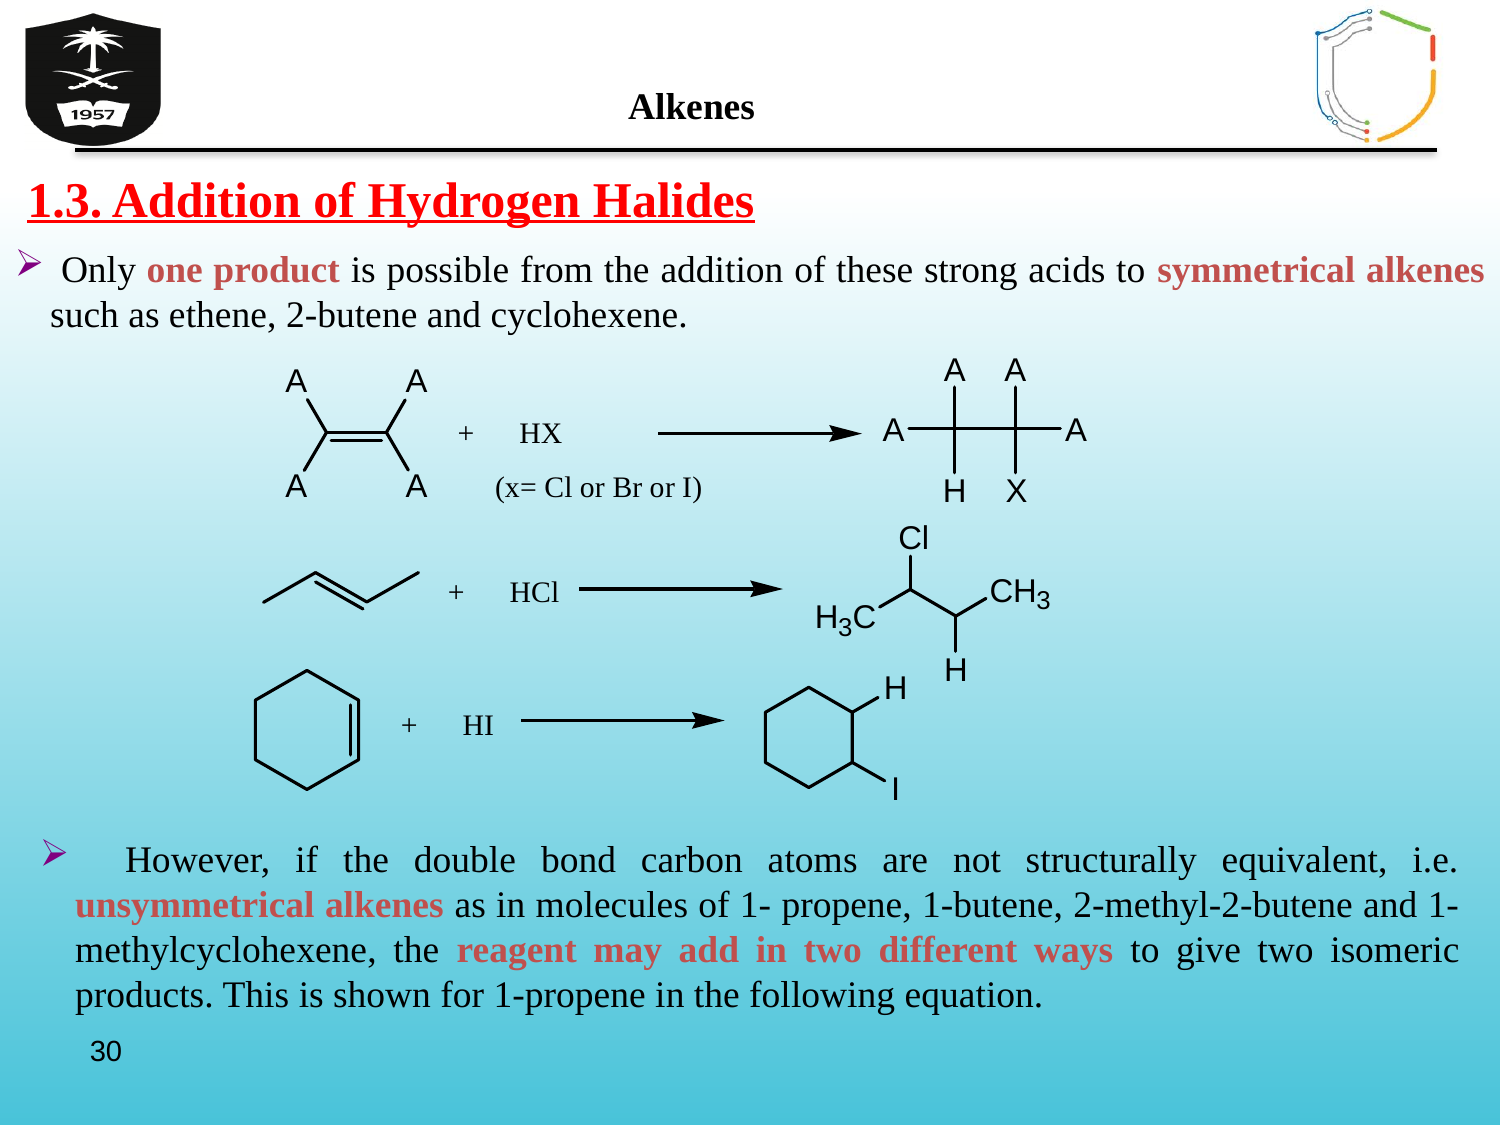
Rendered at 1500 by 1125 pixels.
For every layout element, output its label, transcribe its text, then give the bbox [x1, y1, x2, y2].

picture [24, 12, 163, 151]
text_box 1.3. Addition of Hydrogen Halides [12, 159, 875, 235]
text_box Alkenes [613, 74, 771, 135]
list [249, 355, 1088, 801]
text_box However, if the double bond carbon atoms are not structurally equivalent, i.e. unsymmetrical alkenes as in molecules of 1- propene, 1-butene, 2-methyl-2-butene and 1-methylcyclohexene, the reagent may add in two different ways to give two isomeric products. This is shown for 1-propene in the following equation. [24, 828, 1475, 1023]
text_box 30 [75, 1024, 425, 1103]
text_box Only one product is possible from the addition of these strong acids to symmetrical alkenes such as ethene, 2-butene and cyclohexene. [0, 237, 1500, 343]
picture [1287, 0, 1463, 165]
